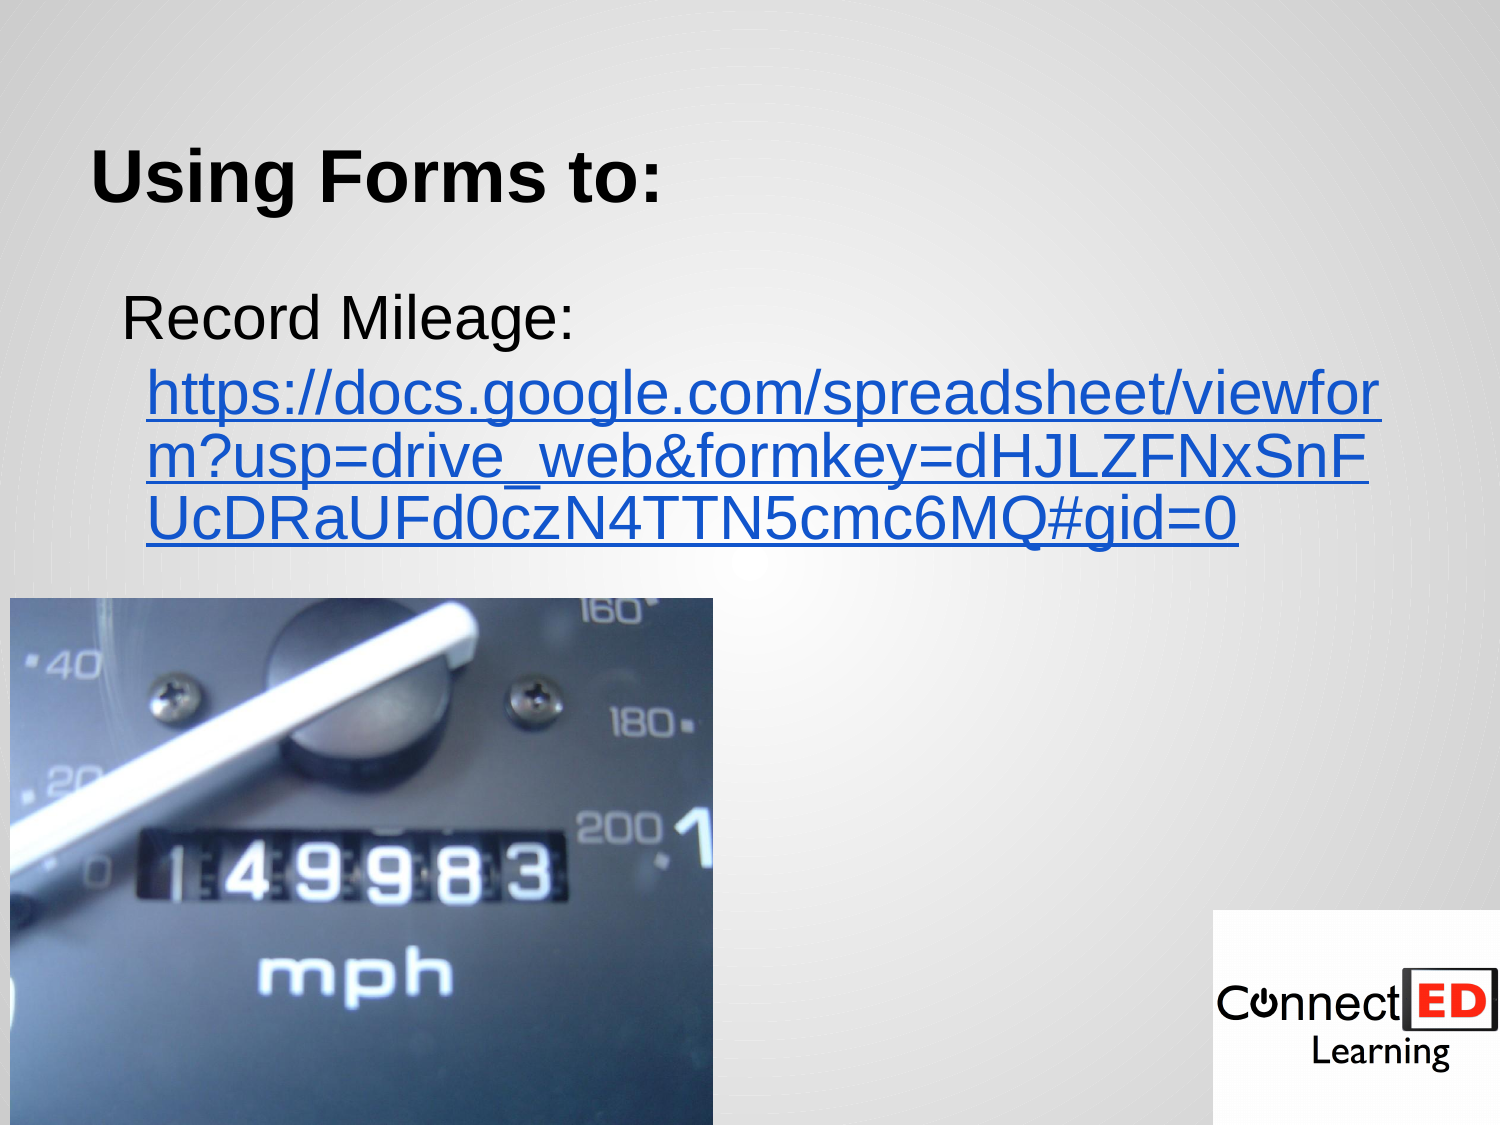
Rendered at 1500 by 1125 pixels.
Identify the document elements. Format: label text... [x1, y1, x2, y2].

picture [10, 597, 713, 1125]
picture [1213, 910, 1500, 1125]
title Using Forms to: [75, 45, 1425, 233]
list Record Mileage: https://docs.google.com/spreadsheet/viewform?usp=drive_web&formkey=dHJLZFNxSnFUcDRaUFd0czN4TTN5cmc6MQ#gid=0 [75, 262, 1425, 1078]
